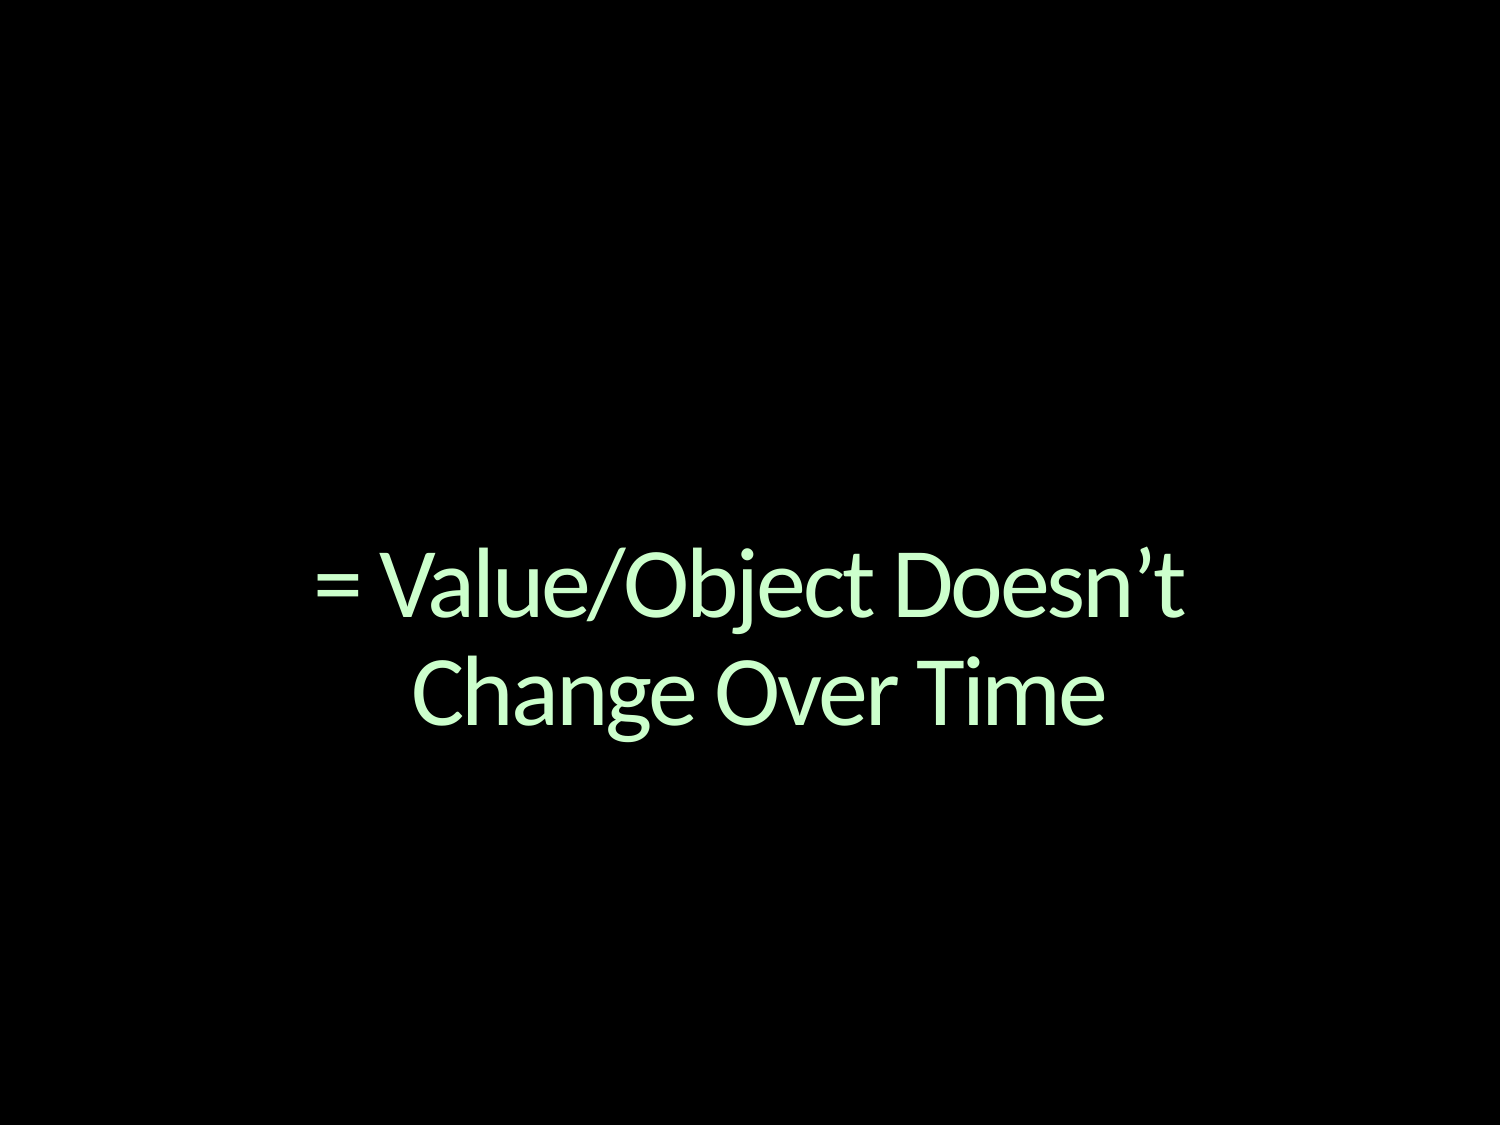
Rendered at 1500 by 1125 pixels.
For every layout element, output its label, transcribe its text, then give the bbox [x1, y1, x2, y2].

title = Value/Object Doesn’t Change Over Time [72, 531, 1448, 750]
